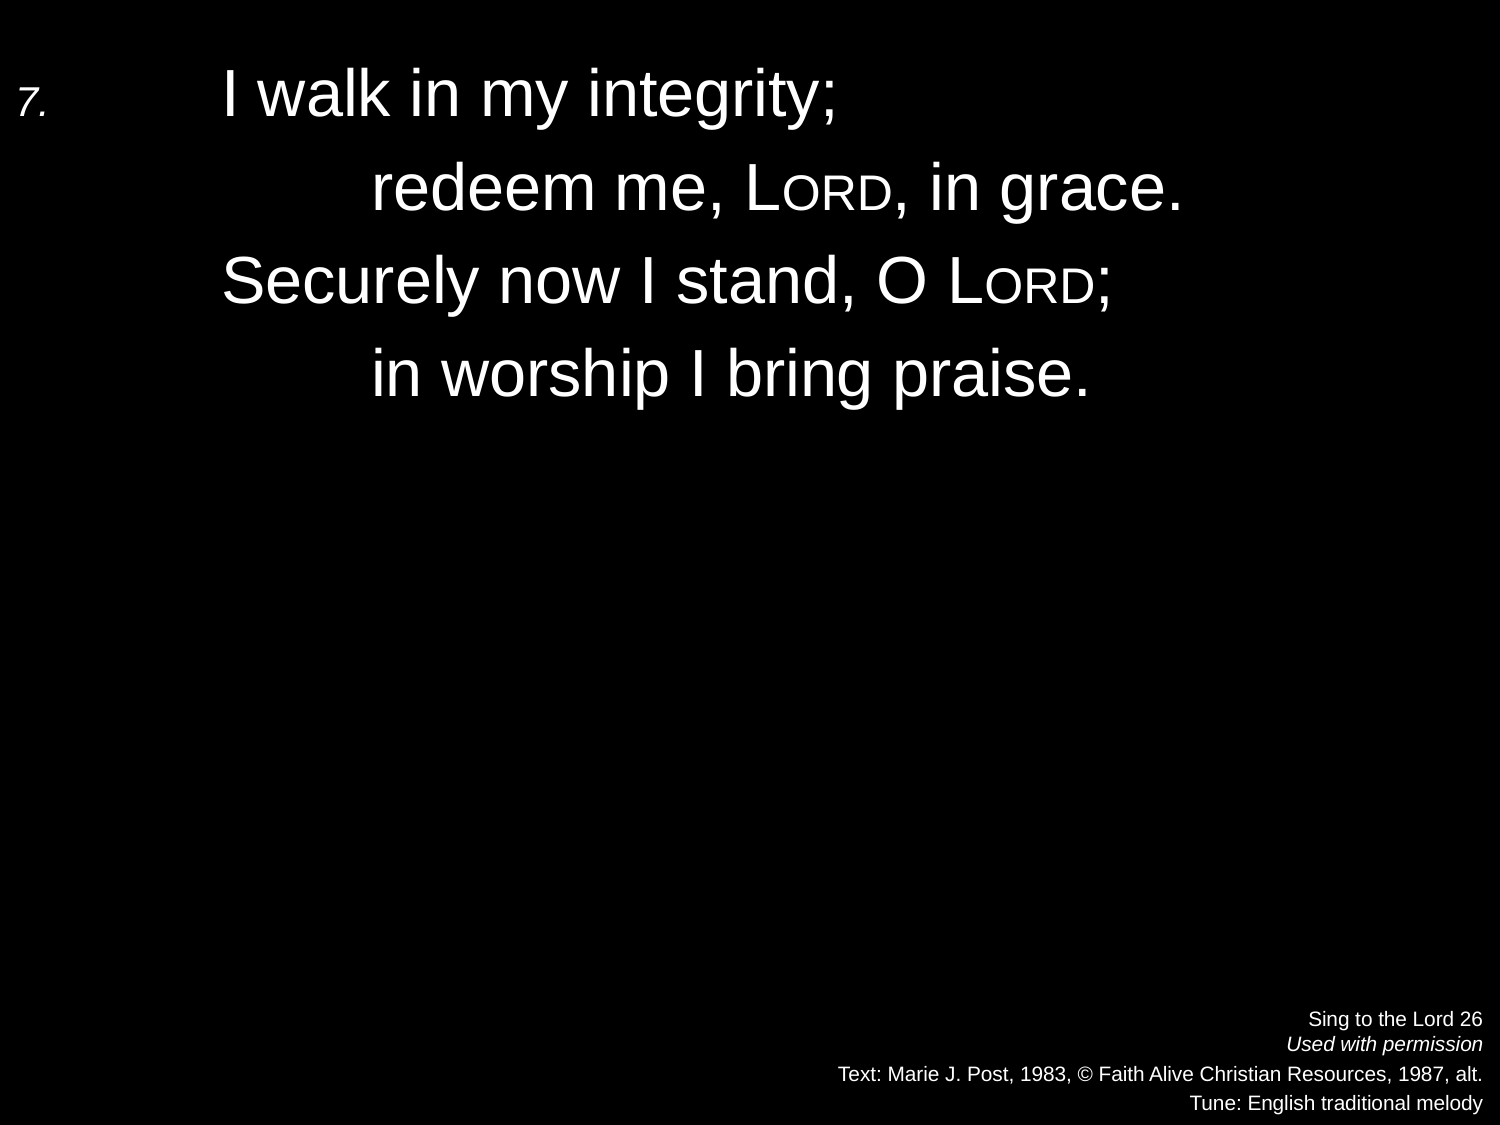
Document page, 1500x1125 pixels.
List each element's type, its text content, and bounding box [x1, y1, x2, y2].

list 7. I walk in my integrity; redeem me, Lord, in grace. Securely now I stand, O Lord; in worship I bring praise. [0, 42, 1500, 1047]
text_box Sing to the Lord 26 Used with permission Text: Marie J. Post, 1983, © Faith Alive Christian Resources, 1987, alt. Tune: English traditional melody [0, 998, 1498, 1125]
